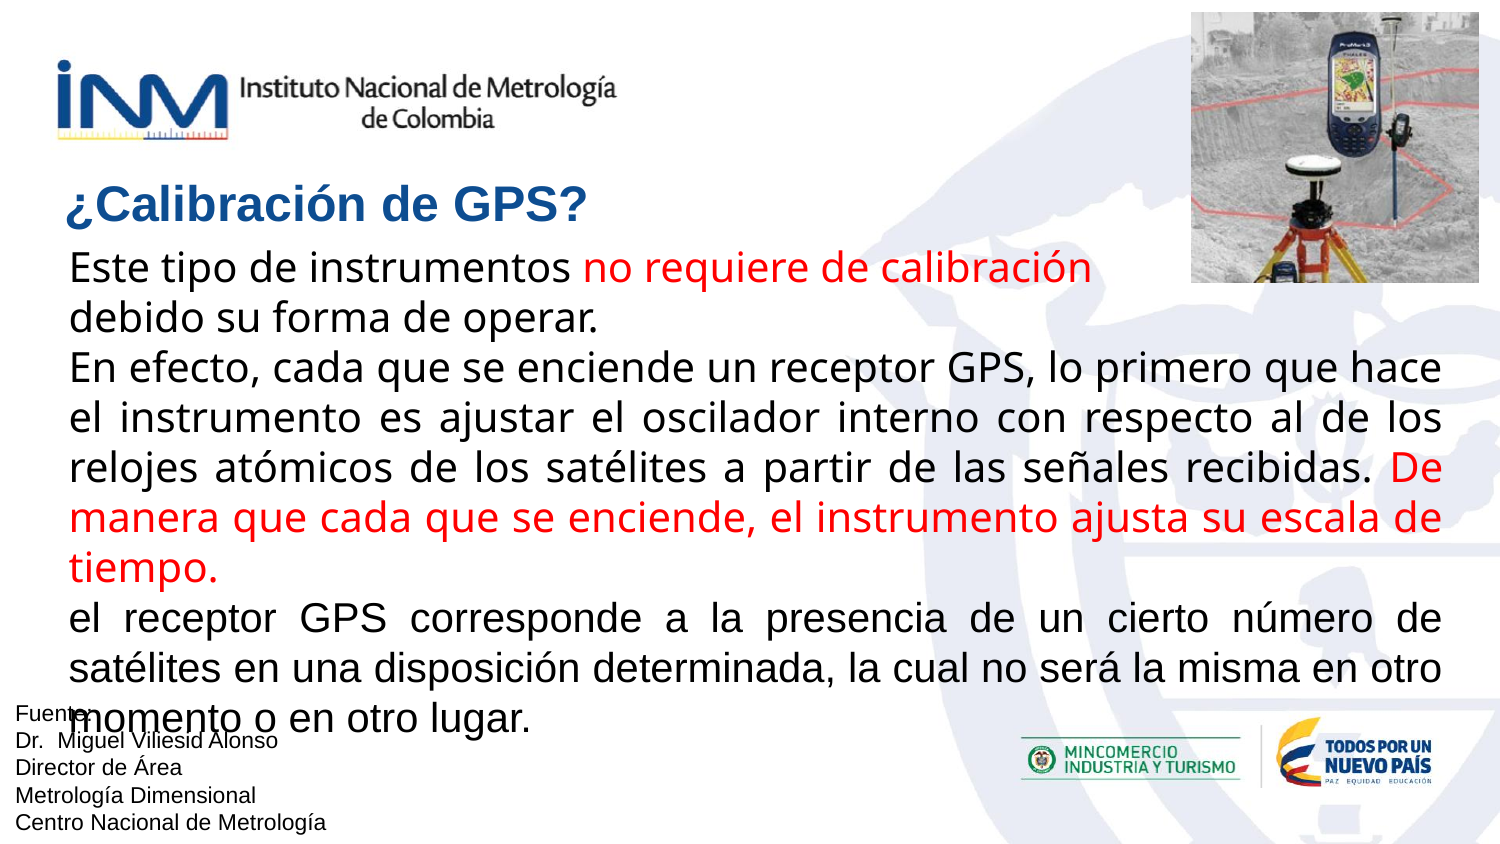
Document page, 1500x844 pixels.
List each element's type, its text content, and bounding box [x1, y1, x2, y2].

text_box Este tipo de instrumentos no requiere de calibración debido su forma de operar. En efecto, cada que se enciende un receptor GPS, lo primero que hace el instrumento es ajustar el oscilador interno con respecto al de los relojes atómicos de los satélites a partir de las señales recibidas. De manera que cada que se enciende, el instrumento ajusta su escala de tiempo. el receptor GPS corresponde a la presencia de un cierto número de satélites en una disposición determinada, la cual no será la misma en otro momento o en otro lugar. [53, 233, 1459, 749]
picture [0, 0, 1500, 844]
text_box Fuente: Dr. Miguel Viliesid Alonso Director de Área Metrología Dimensional Centro Nacional de Metrología [0, 690, 661, 843]
text_box ¿Calibración de GPS? [49, 147, 1185, 239]
